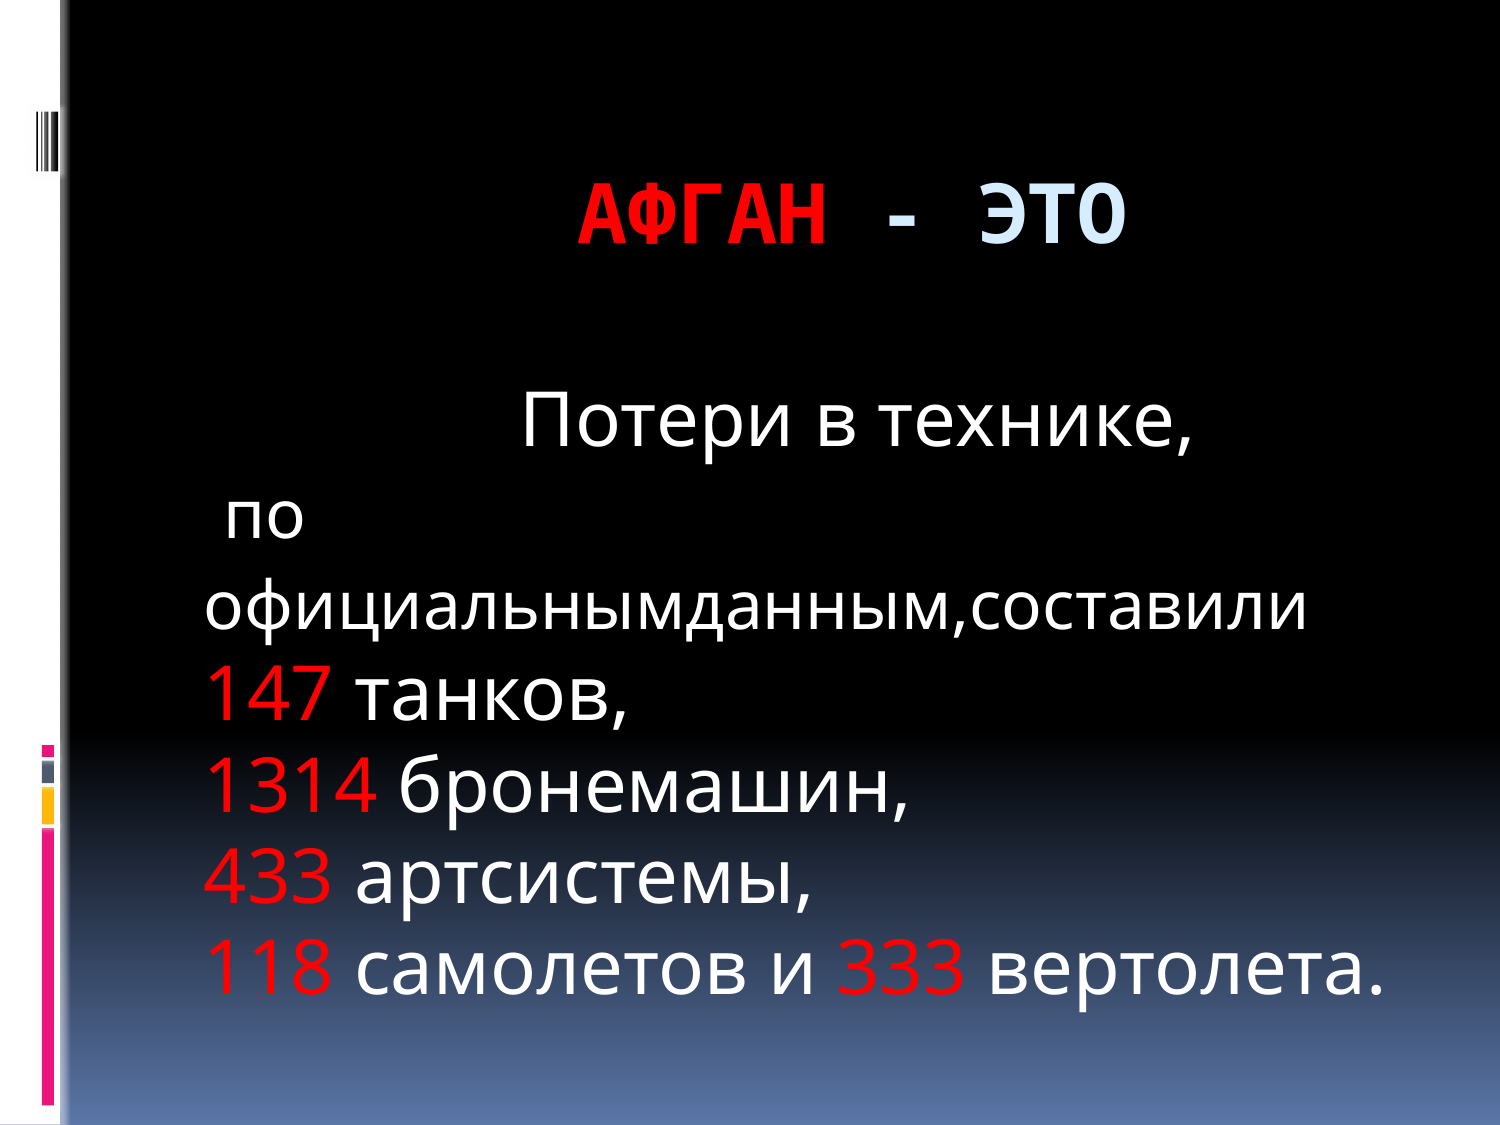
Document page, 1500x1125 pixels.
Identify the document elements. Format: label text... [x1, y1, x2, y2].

title Афган - это [112, 152, 1388, 411]
subtitle Потери в технике, по официальнымданным,составили 147 танков, 1314 бронемашин, 433 артсистемы, 118 самолетов и 333 вертолета. [187, 363, 1407, 1032]
